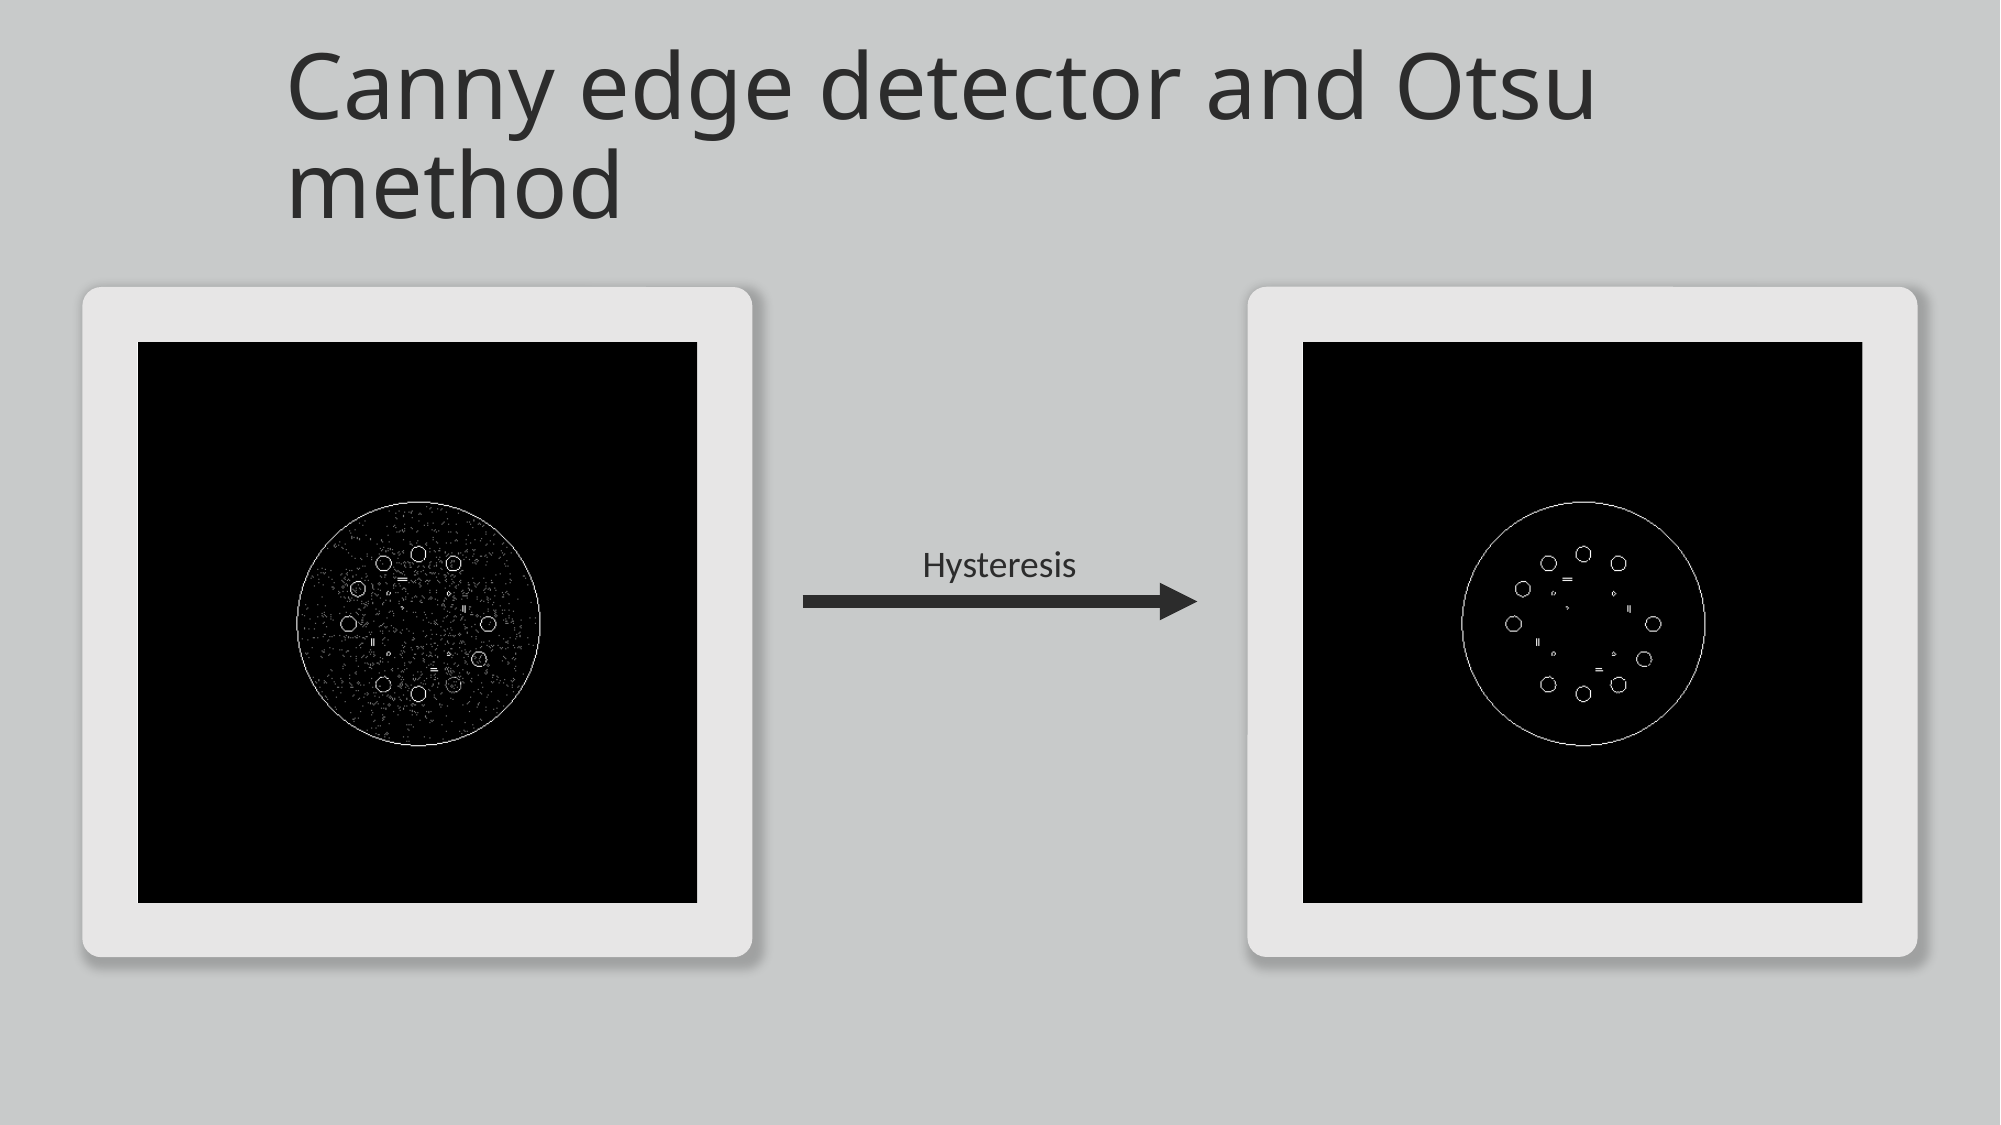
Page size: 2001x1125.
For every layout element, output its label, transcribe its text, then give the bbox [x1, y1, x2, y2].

text_box [81, 285, 754, 959]
text_box Hysteresis [907, 532, 1093, 592]
title Canny edge detector and Otsu method [270, 30, 1730, 248]
text_box [1246, 285, 1919, 959]
picture [1302, 342, 1863, 903]
picture [137, 342, 698, 903]
